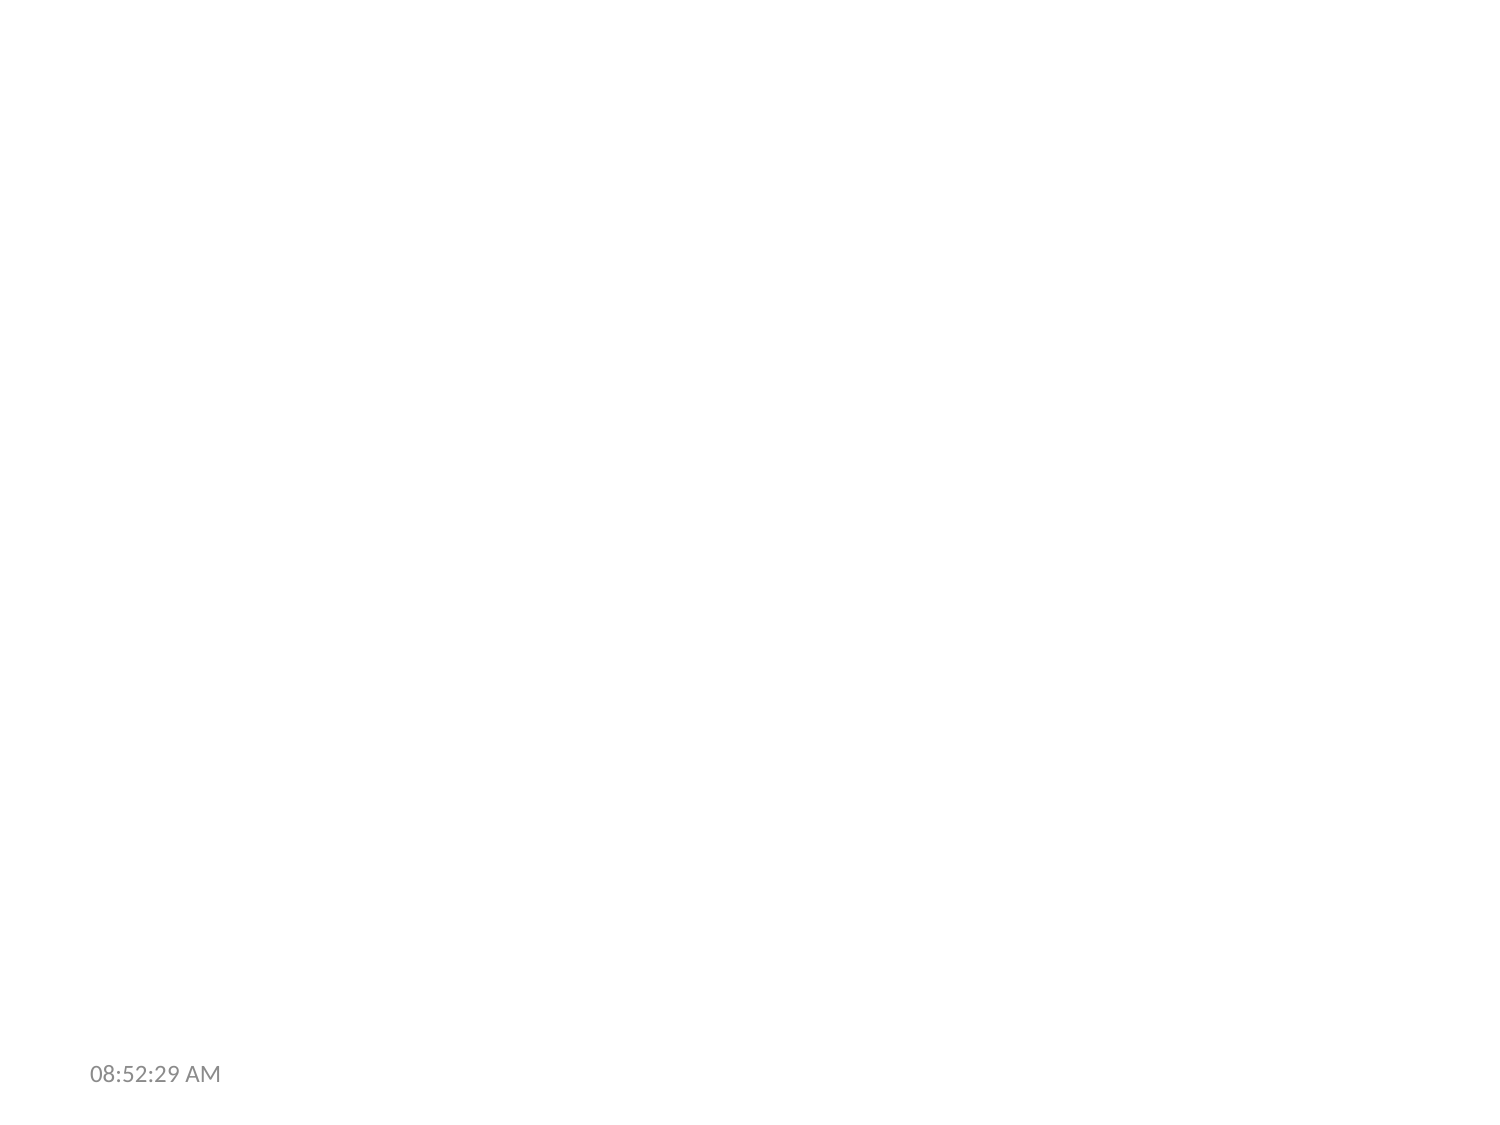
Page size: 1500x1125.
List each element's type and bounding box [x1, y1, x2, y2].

slide_number [75, 1042, 425, 1103]
